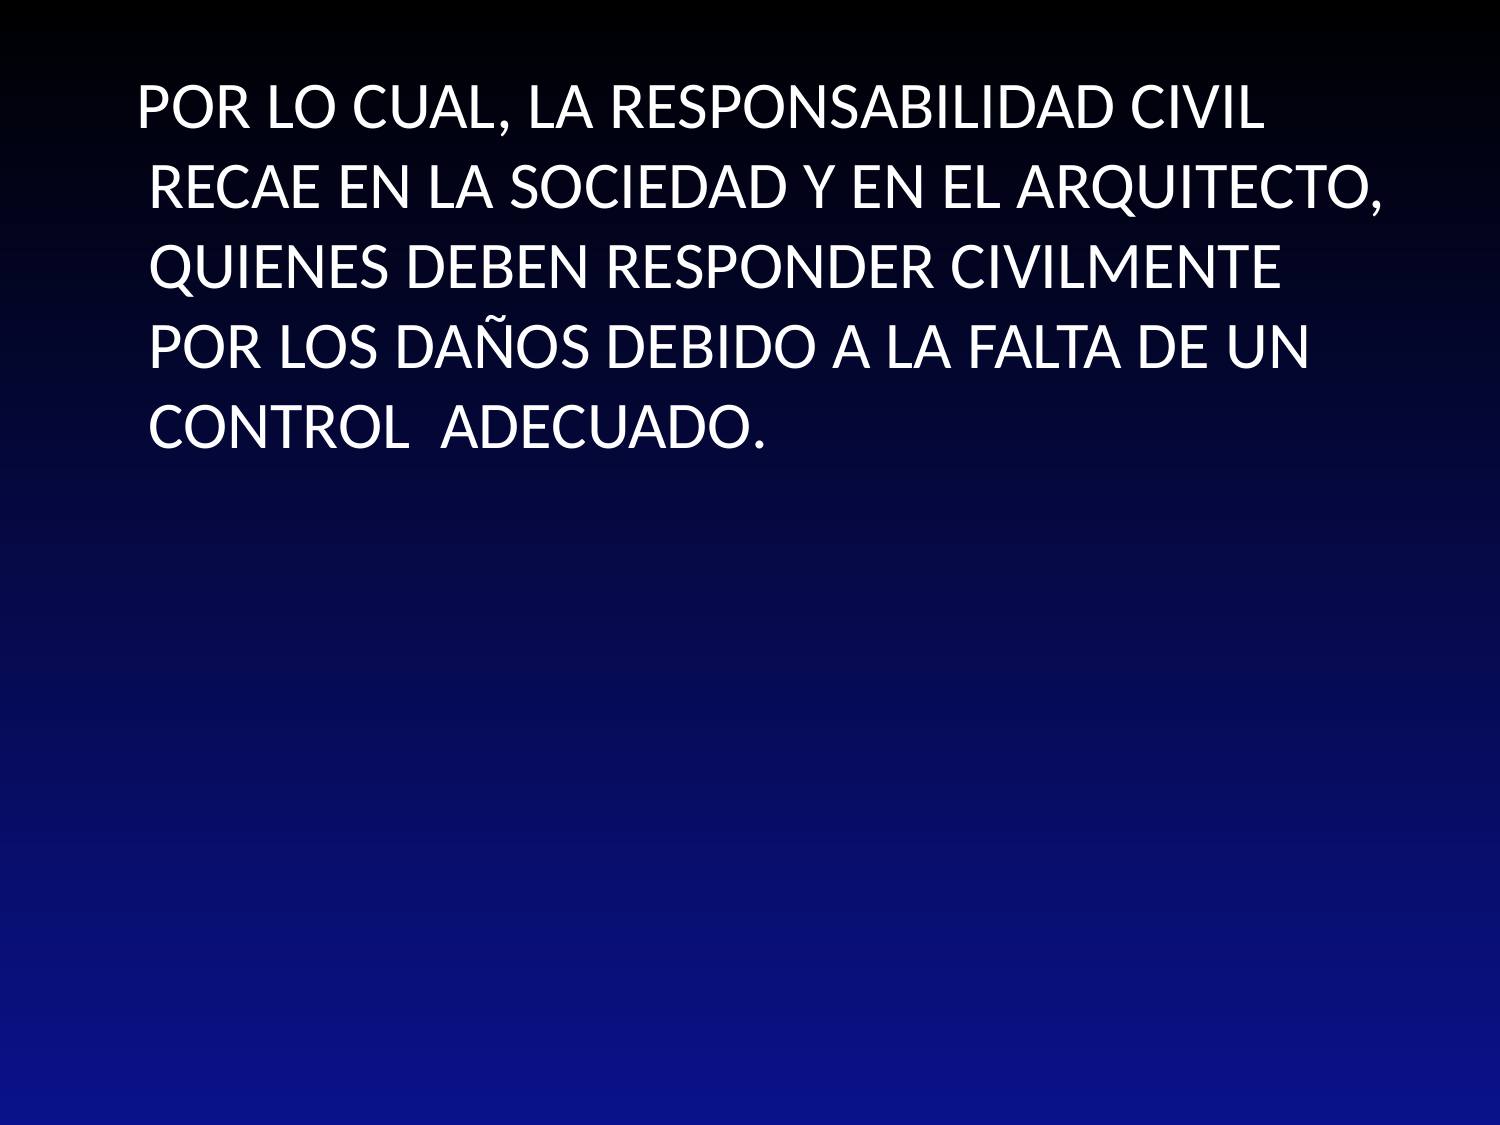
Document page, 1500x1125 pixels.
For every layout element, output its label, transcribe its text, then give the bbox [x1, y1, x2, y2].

list POR LO CUAL, LA RESPONSABILIDAD CIVIL RECAE EN LA SOCIEDAD Y EN EL ARQUITECTO, QUIENES DEBEN RESPONDER CIVILMENTE POR LOS DAÑOS DEBIDO A LA FALTA DE UN CONTROL ADECUADO. [76, 54, 1428, 1012]
